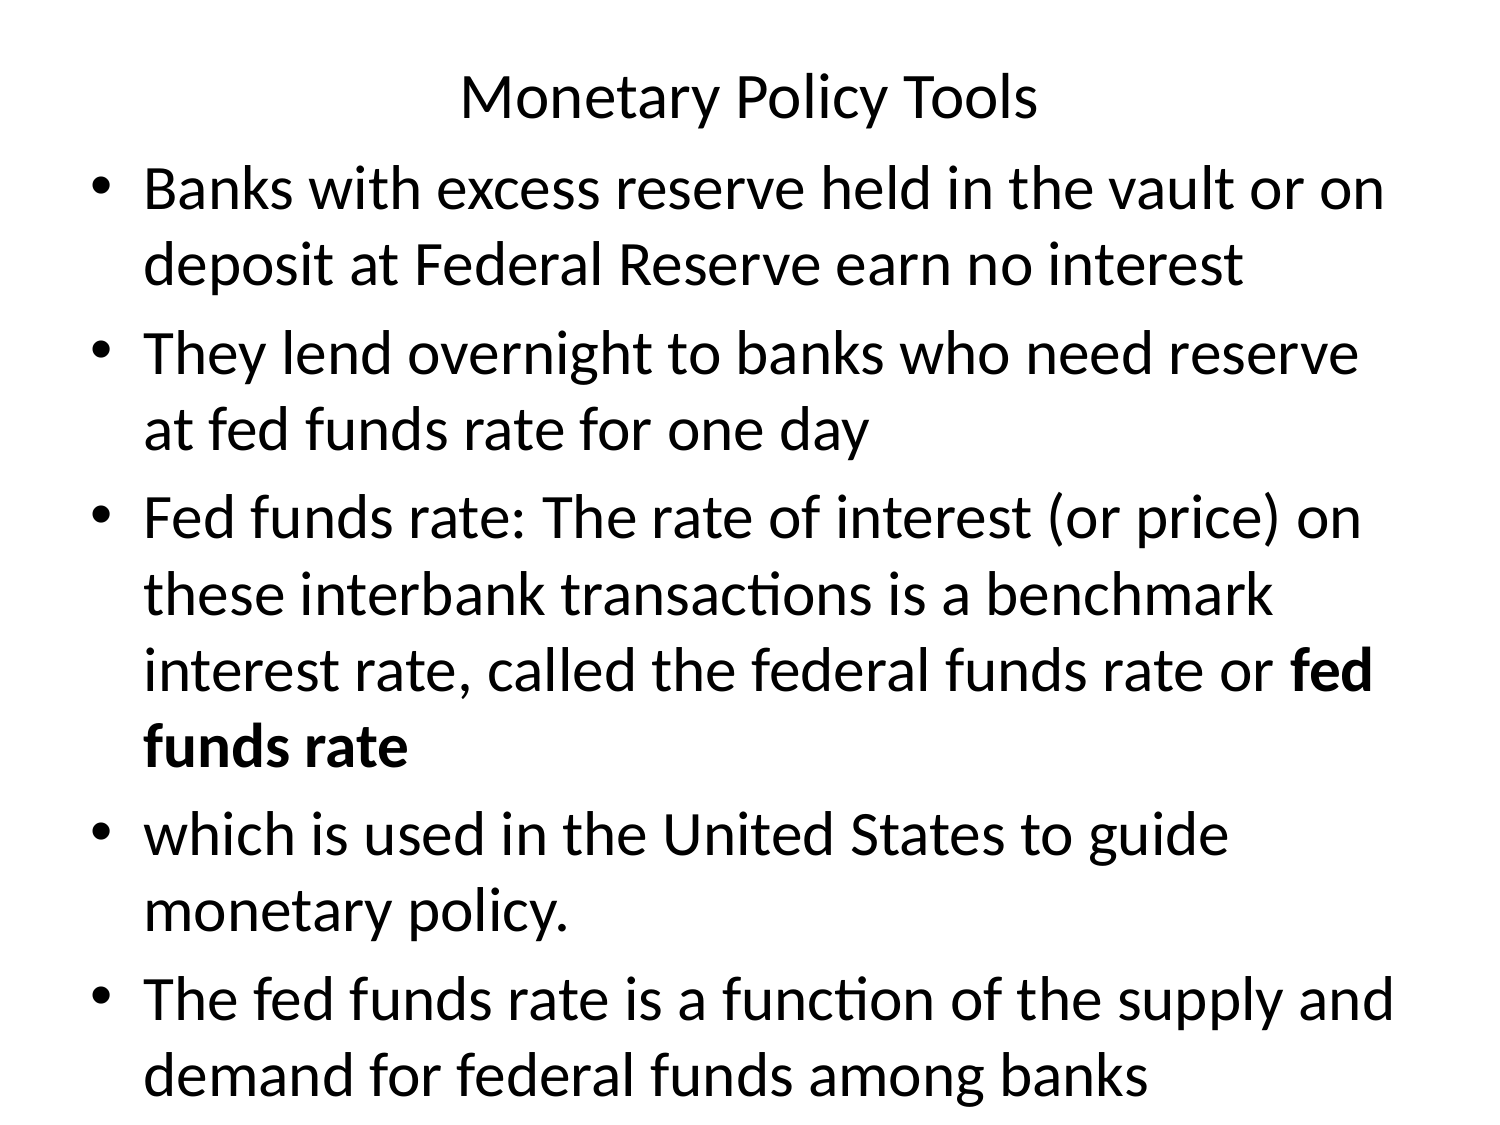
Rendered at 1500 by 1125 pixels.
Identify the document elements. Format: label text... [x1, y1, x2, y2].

list Banks with excess reserve held in the vault or on deposit at Federal Reserve earn no interest They lend overnight to banks who need reserve at fed funds rate for one day Fed funds rate: The rate of interest (or price) on these interbank transactions is a benchmark interest rate, called the federal funds rate or fed funds rate which is used in the United States to guide monetary policy. The fed funds rate is a function of the supply and demand for federal funds among banks [75, 138, 1425, 1125]
title Monetary Policy Tools [75, 45, 1425, 138]
